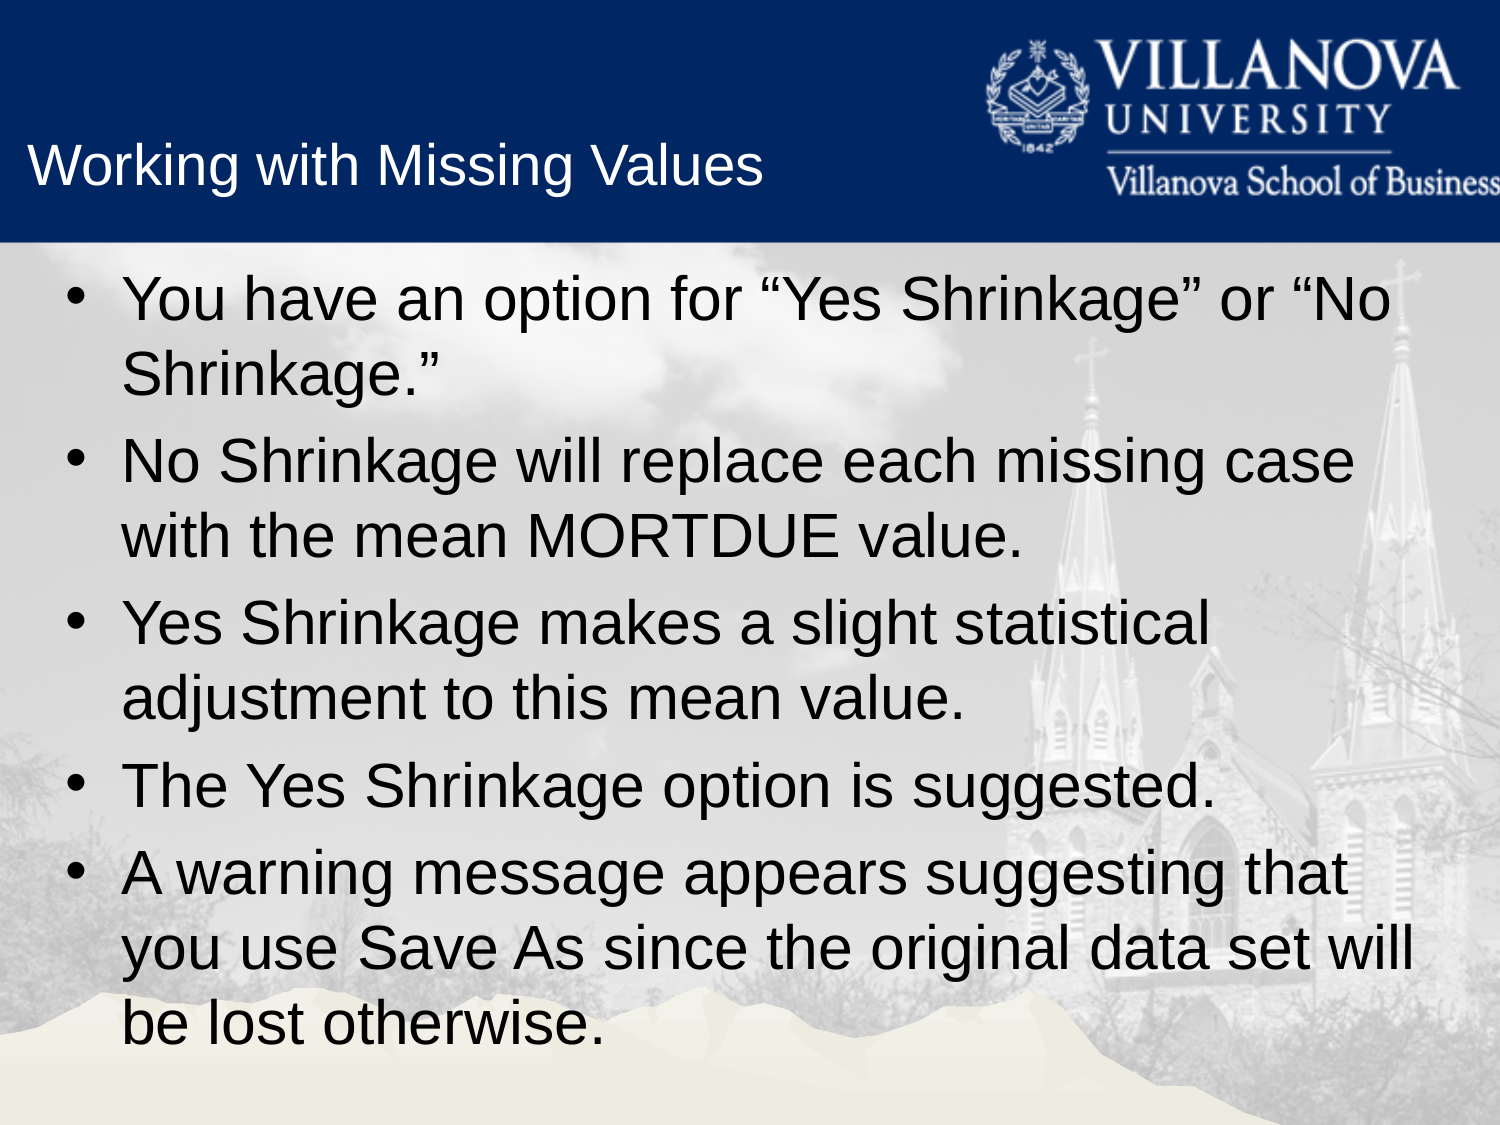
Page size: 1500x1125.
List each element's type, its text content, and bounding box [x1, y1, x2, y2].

title Working with Missing Values [12, 24, 1288, 213]
picture [0, 0, 1500, 1125]
picture [325, 988, 693, 1022]
list You have an option for “Yes Shrinkage” or “No Shrinkage.” No Shrinkage will replace each missing case with the mean MORTDUE value. Yes Shrinkage makes a slight statistical adjustment to this mean value. The Yes Shrinkage option is suggested. A warning message appears suggesting that you use Save As since the original data set will be lost otherwise. [50, 249, 1475, 988]
